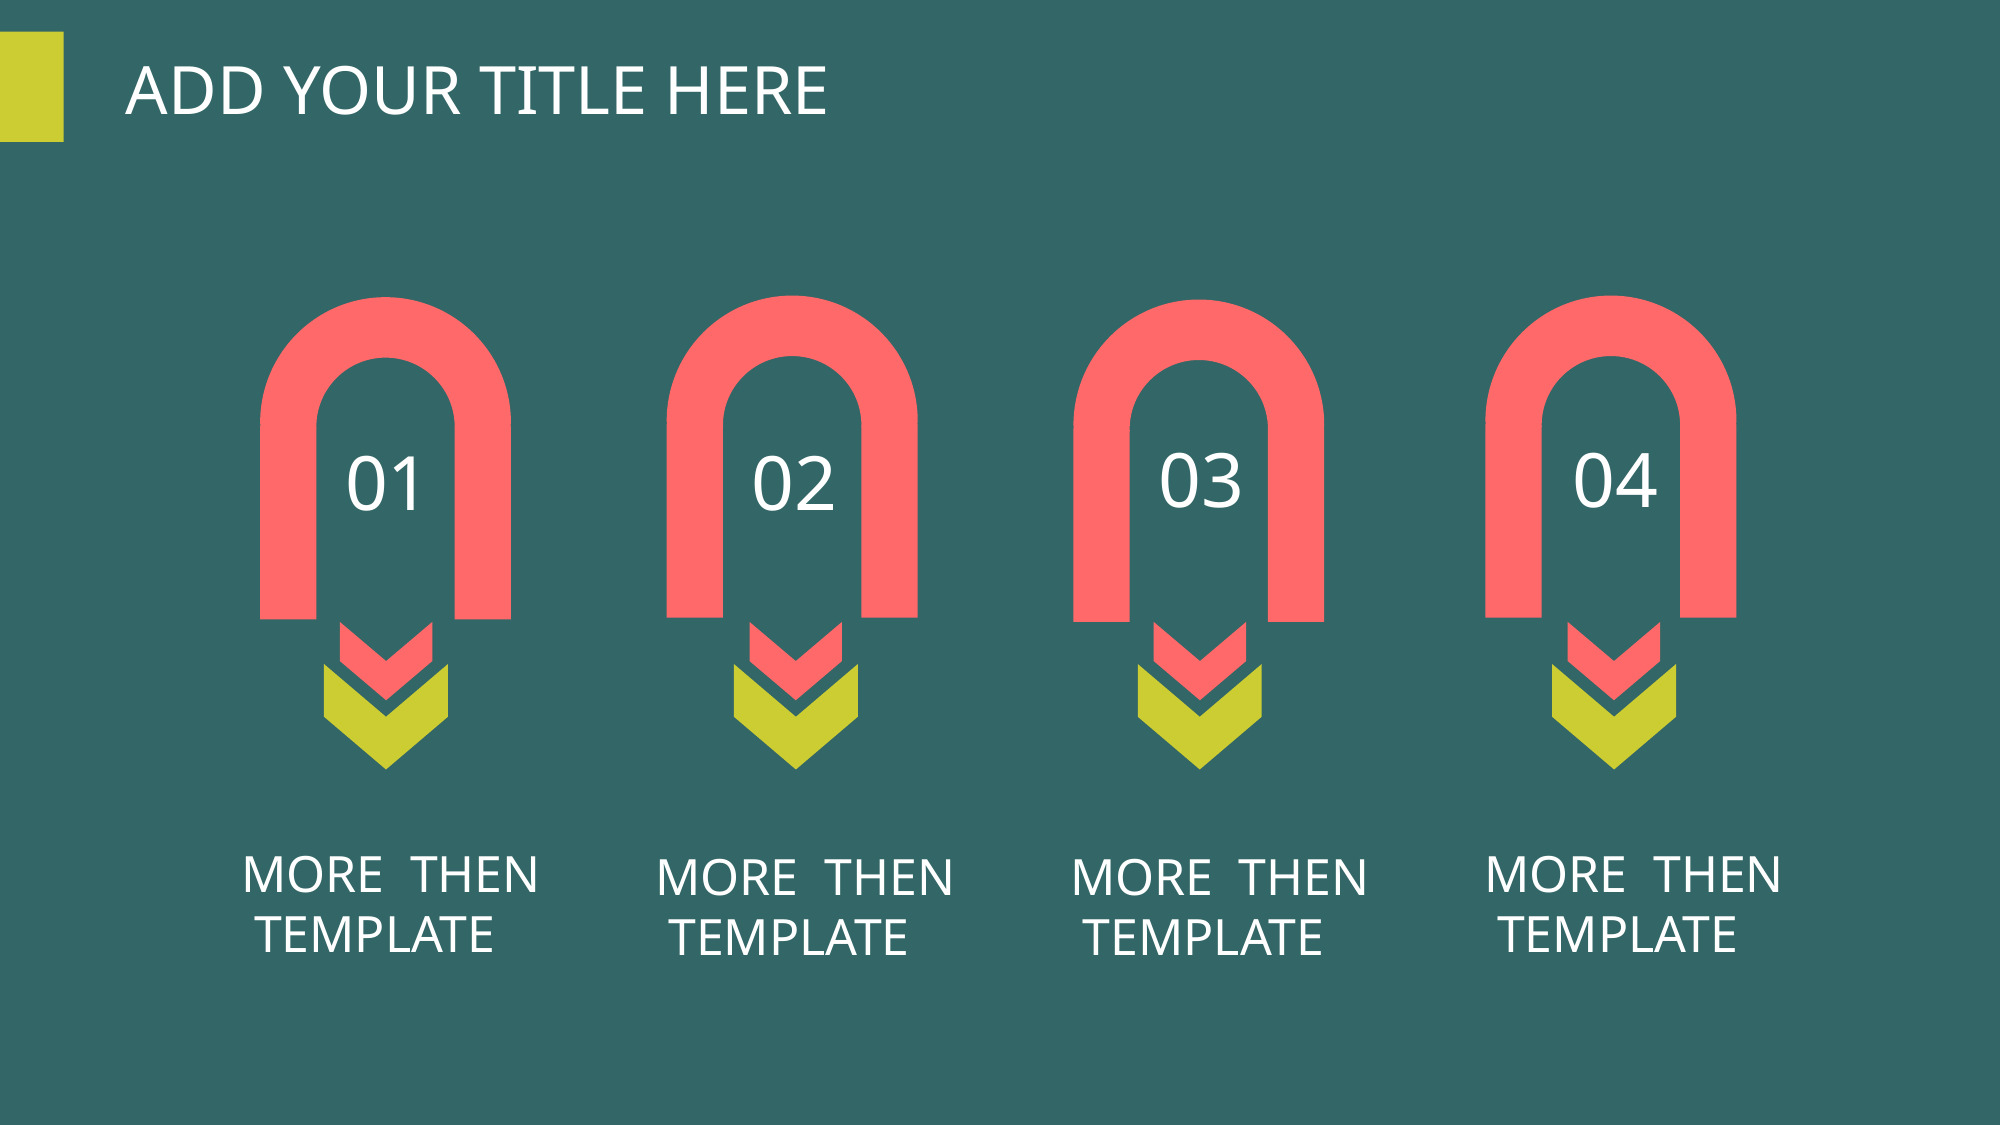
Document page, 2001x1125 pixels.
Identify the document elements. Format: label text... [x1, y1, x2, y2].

text_box ADD YOUR TITLE HERE [80, 40, 846, 136]
text_box MORE THEN TEMPLATE [226, 835, 569, 971]
text_box MORE THEN TEMPLATE [640, 837, 984, 973]
text_box MORE THEN TEMPLATE [1469, 835, 1813, 971]
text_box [260, 297, 511, 770]
text_box [0, 31, 65, 143]
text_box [1073, 299, 1325, 770]
text_box MORE THEN TEMPLATE [1054, 837, 1398, 973]
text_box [666, 295, 918, 770]
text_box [1485, 295, 1737, 770]
